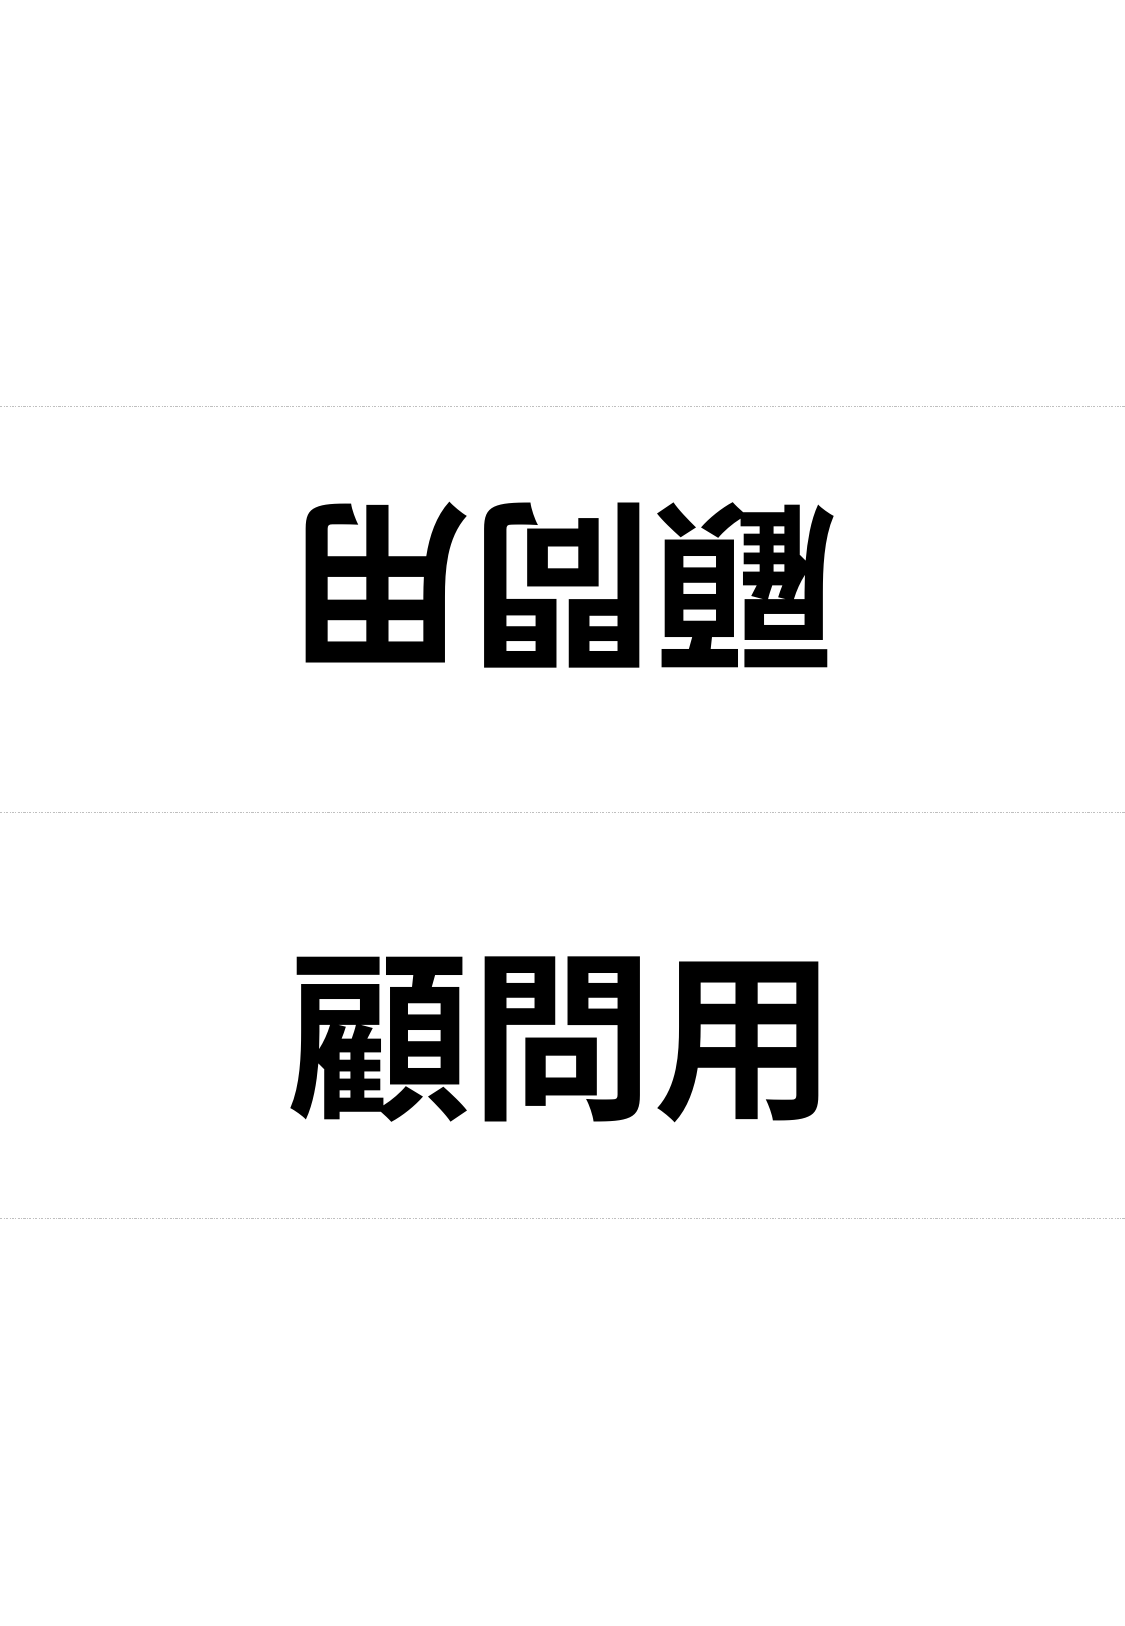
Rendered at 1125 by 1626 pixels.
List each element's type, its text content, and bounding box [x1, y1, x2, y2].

text_box 顧問用 [272, 914, 853, 1150]
text_box 顧問用 [272, 475, 853, 711]
